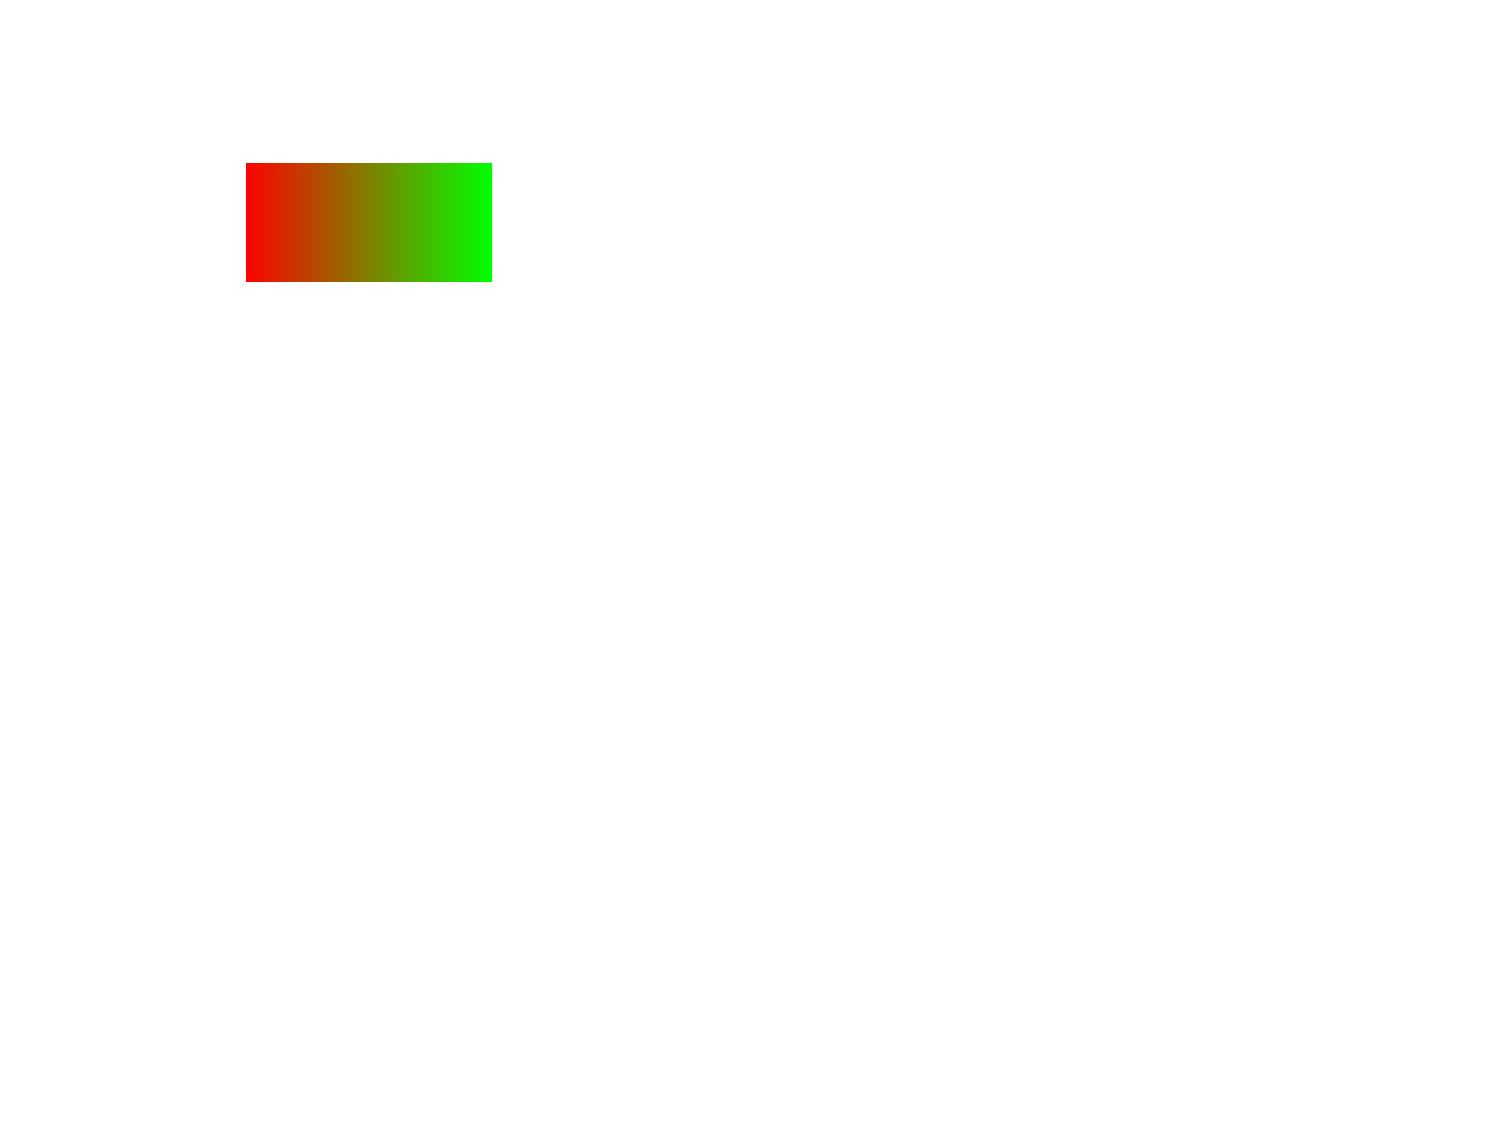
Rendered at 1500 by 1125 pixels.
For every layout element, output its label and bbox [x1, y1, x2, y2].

text_box [246, 163, 493, 282]
